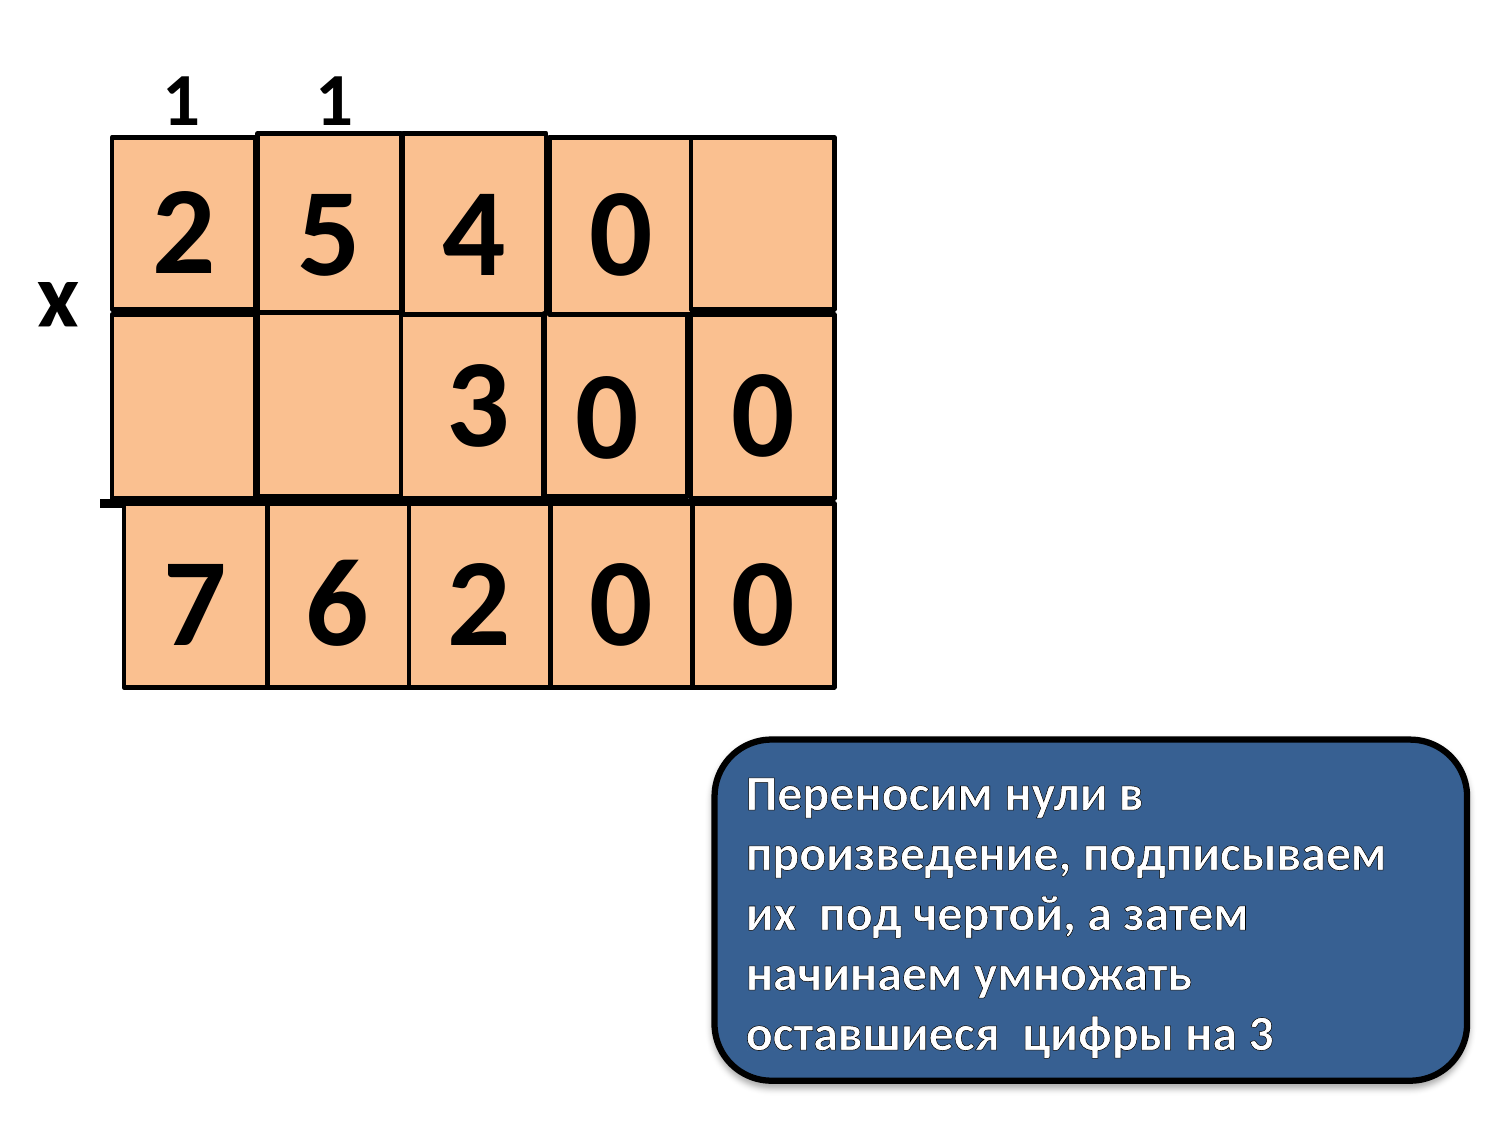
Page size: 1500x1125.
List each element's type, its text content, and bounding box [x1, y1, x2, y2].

text_box [110, 312, 258, 500]
text_box 3 [431, 314, 525, 480]
text_box [398, 313, 546, 499]
text_box 6 [269, 512, 411, 689]
text_box [256, 310, 403, 498]
text_box 1 [147, 42, 217, 148]
text_box 0 [561, 326, 656, 491]
text_box 0 [689, 312, 836, 500]
text_box 1 [301, 42, 370, 148]
text_box 0 [695, 501, 836, 689]
text_box 7 [122, 512, 269, 689]
text_box 4 [403, 131, 548, 313]
text_box 2 [411, 512, 553, 689]
text_box х [64, 256, 94, 382]
text_box 0 [547, 135, 695, 316]
text_box 0 [553, 512, 695, 689]
text_box [542, 311, 689, 499]
text_box Переносим нули в произведение, подписываем их под чертой, а затем начинаем умножать оставшиеся цифры на 3 [712, 737, 1470, 1083]
text_box [689, 135, 836, 311]
text_box 2 [110, 135, 258, 311]
text_box 5 [256, 131, 403, 310]
